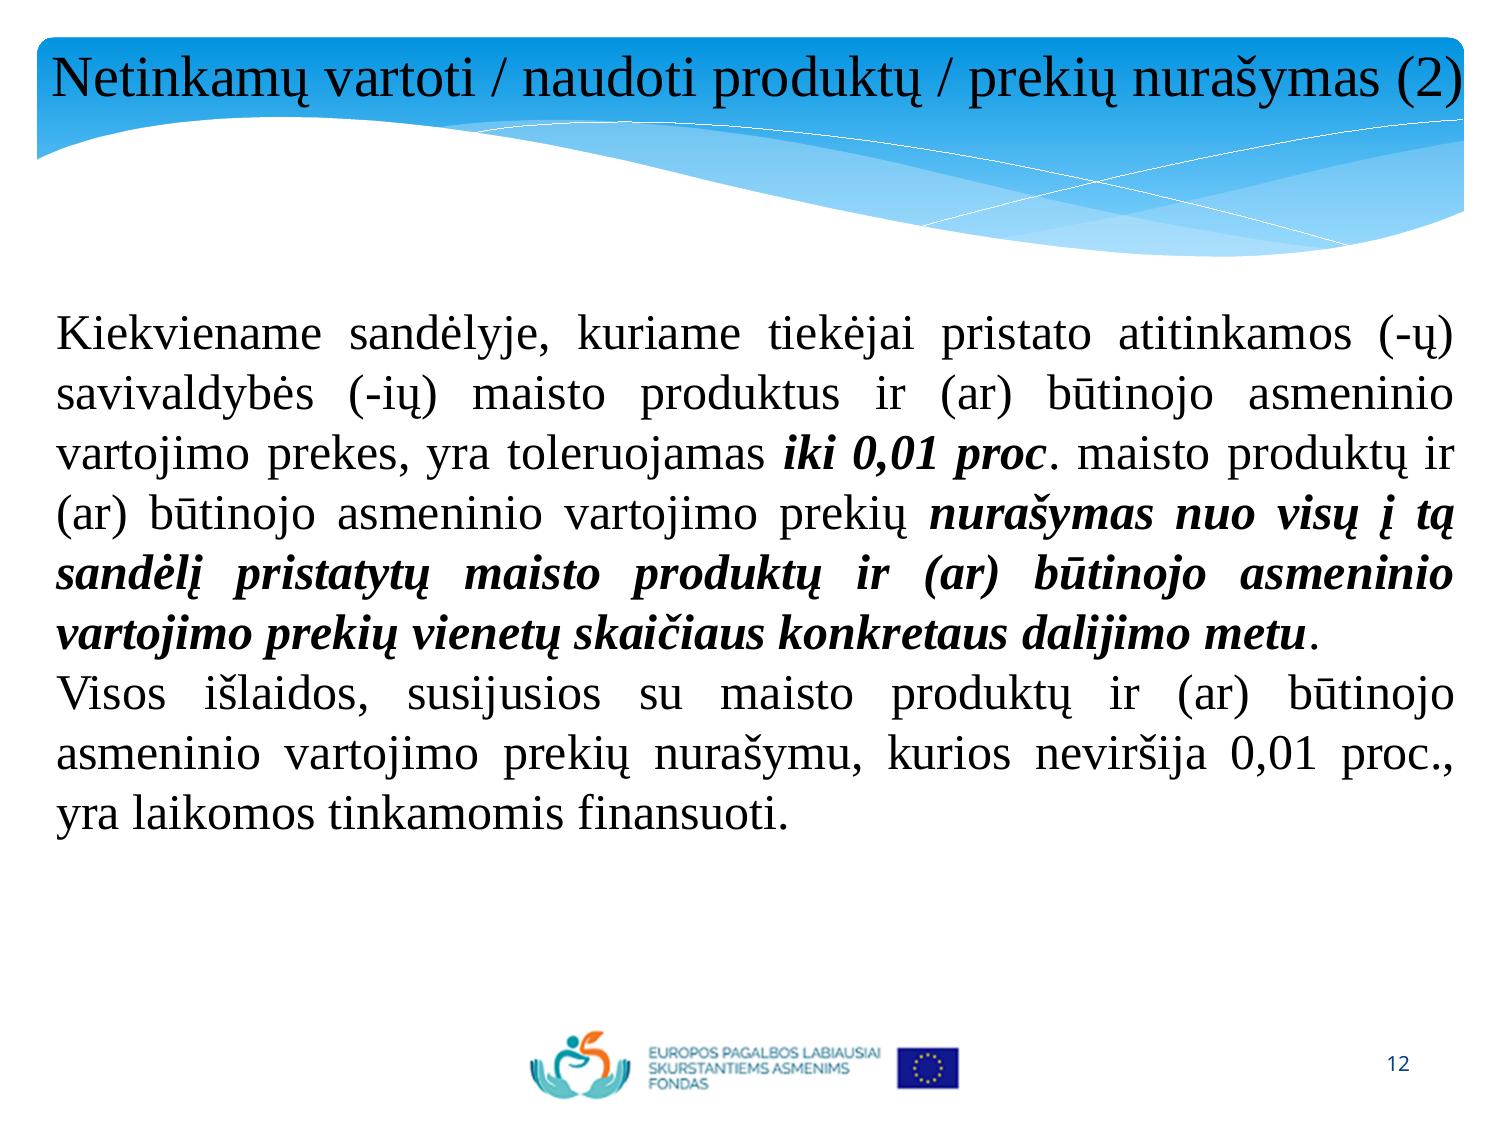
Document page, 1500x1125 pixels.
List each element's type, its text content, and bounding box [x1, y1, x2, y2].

text_box Kiekviename sandėlyje, kuriame tiekėjai pristato atitinkamos (-ų) savivaldybės (-ių) maisto produktus ir (ar) būtinojo asmeninio vartojimo prekes, yra toleruojamas iki 0,01 proc. maisto produktų ir (ar) būtinojo asmeninio vartojimo prekių nurašymas nuo visų į tą sandėlį pristatytų maisto produktų ir (ar) būtinojo asmeninio vartojimo prekių vienetų skaičiaus konkretaus dalijimo metu. Visos išlaidos, susijusios su maisto produktų ir (ar) būtinojo asmeninio vartojimo prekių nurašymu, kurios neviršija 0,01 proc., yra laikomos tinkamomis finansuoti. [41, 231, 1471, 967]
text_box Netinkamų vartoti / naudoti produktų / prekių nurašymas (2) [36, 30, 1500, 116]
text_box [41, 217, 1447, 231]
slide_number 12 [1234, 1035, 1425, 1095]
picture [522, 1019, 970, 1110]
